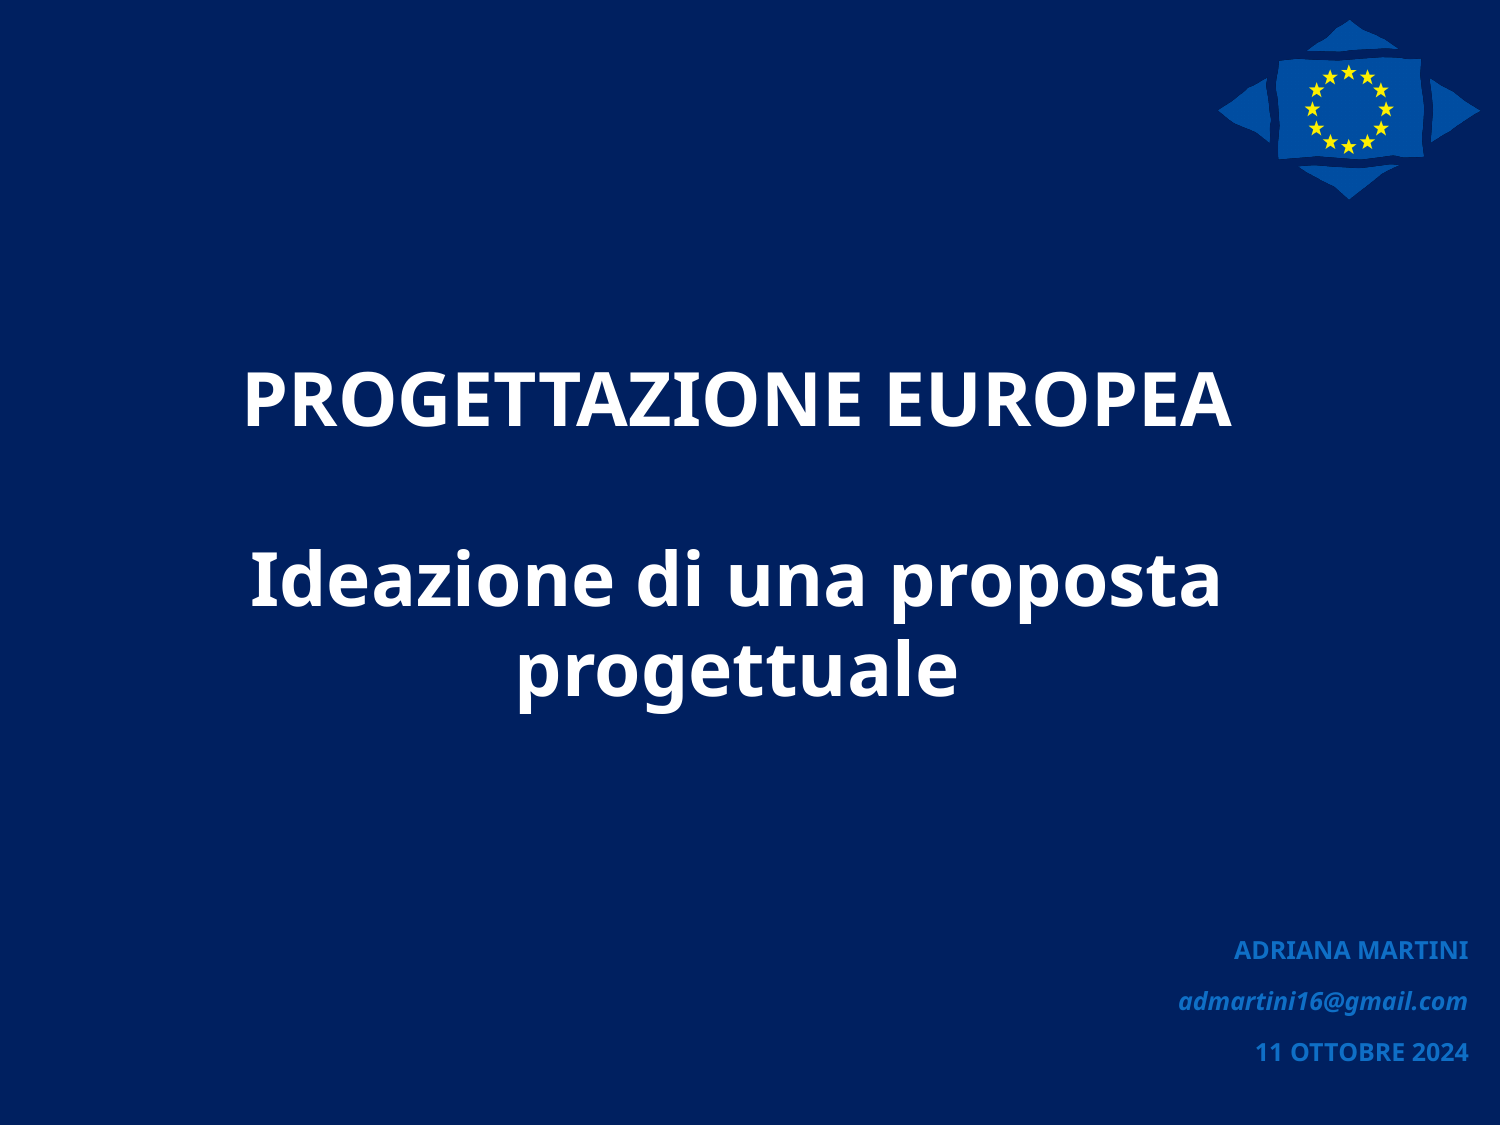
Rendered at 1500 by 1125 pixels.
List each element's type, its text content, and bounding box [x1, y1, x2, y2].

subtitle Adriana Martini admartini16@gmail.com 11 Ottobre 2024 [902, 905, 1484, 1108]
picture [1214, 17, 1485, 203]
title progettazione europea Ideazione di una proposta progettuale [196, 120, 1279, 719]
